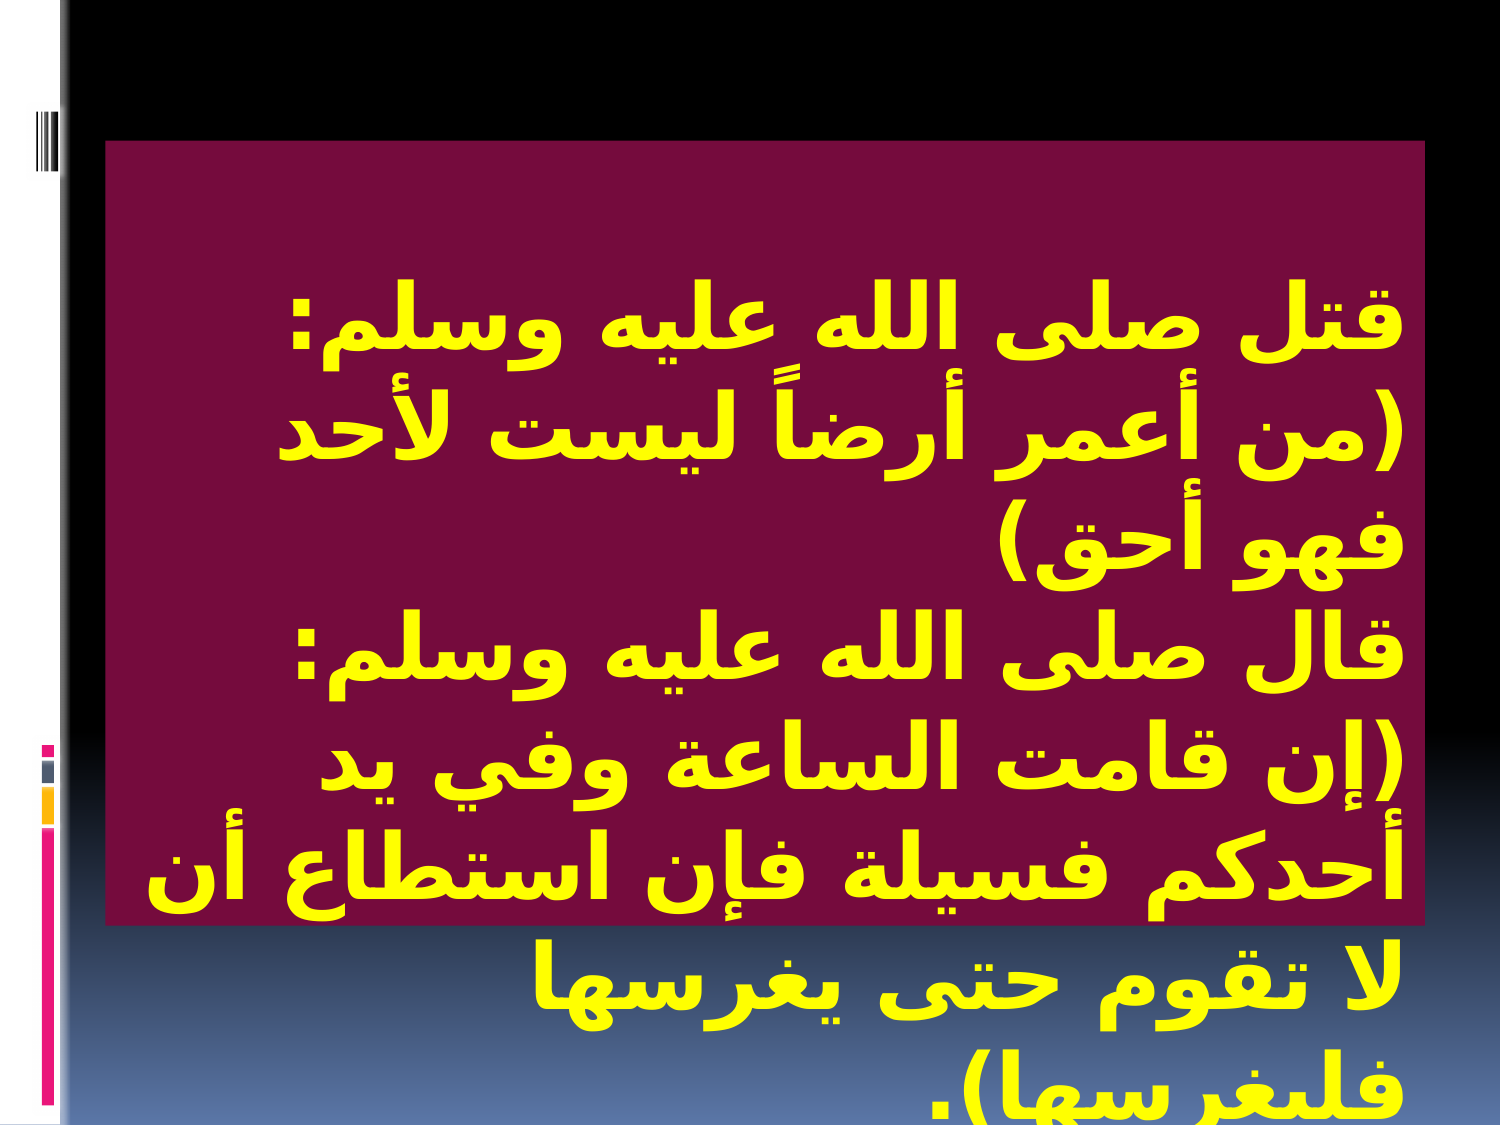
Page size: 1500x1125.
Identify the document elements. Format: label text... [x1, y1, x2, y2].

title قتل صلى الله عليه وسلم: (من أعمر أرضاً ليست لأحد فهو أحق) قال صلى الله عليه وسلم: (إن قامت الساعة وفي يد أحدكم فسيلة فإن استطاع أن لا تقوم حتى يغرسها فليغرسها). [105, 140, 1425, 926]
